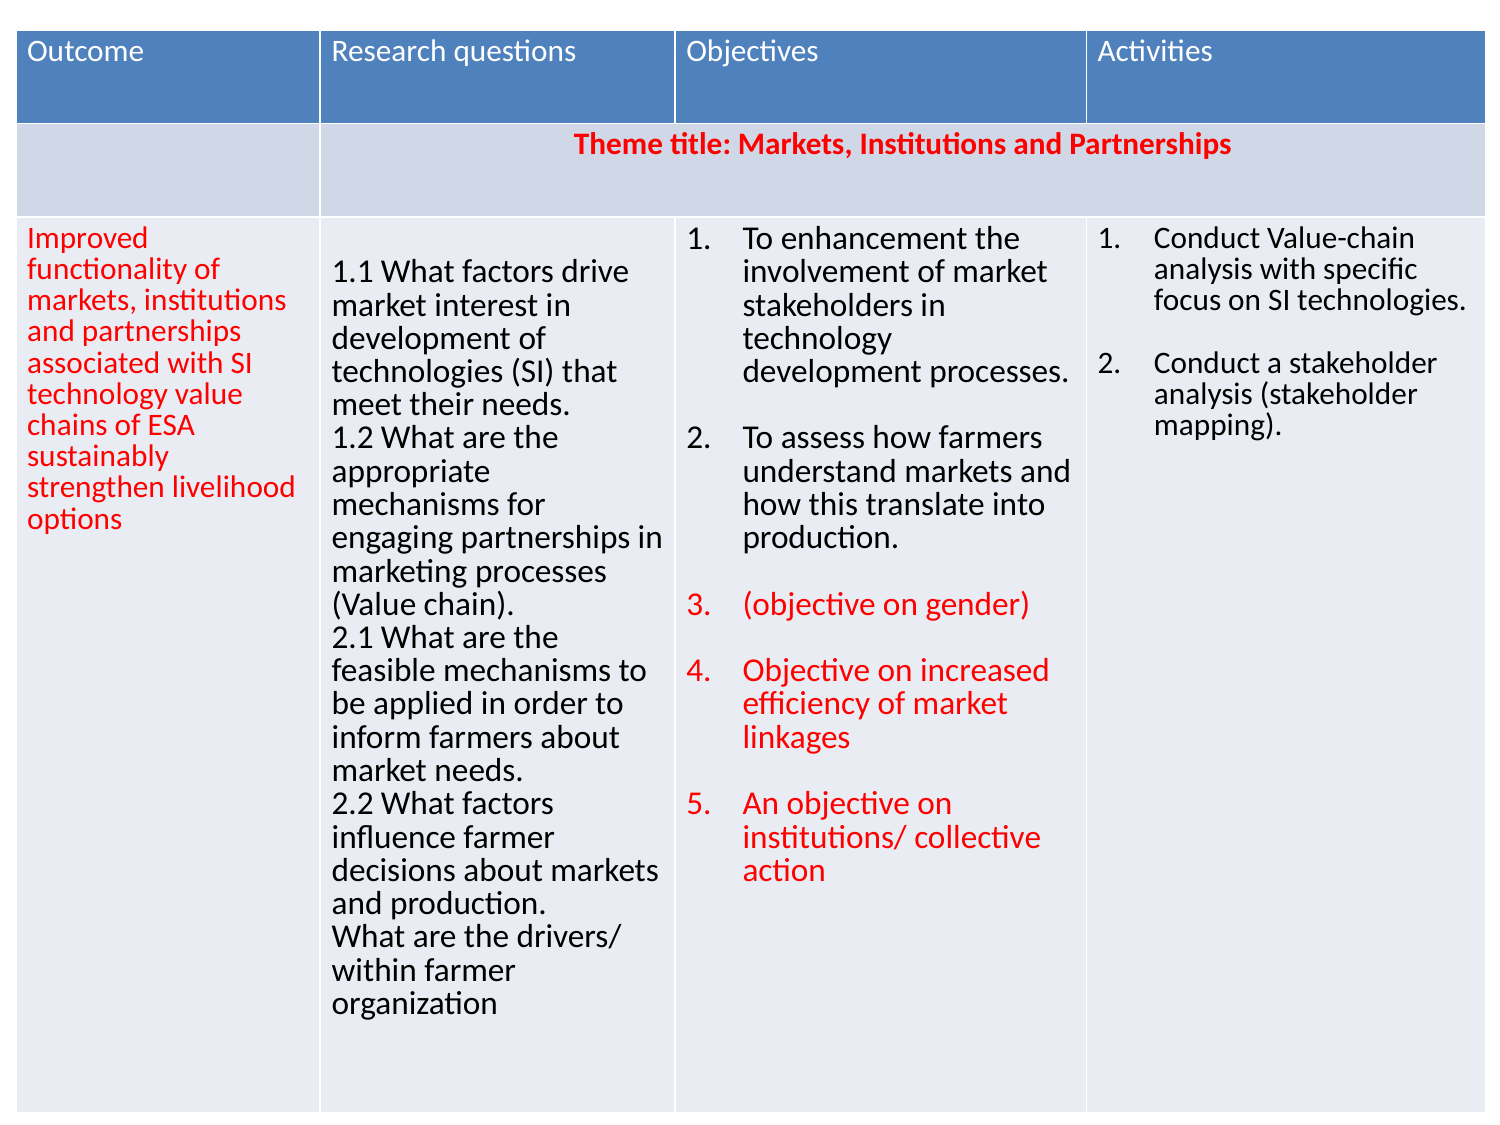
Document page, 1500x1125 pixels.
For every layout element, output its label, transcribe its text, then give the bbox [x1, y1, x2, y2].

table_cell 1.1 What factors drive market interest in development of technologies (SI) that meet their needs. 1.2 What are the appropriate mechanisms for engaging partnerships in marketing processes (Value chain). 2.1 What are the feasible mechanisms to be applied in order to inform farmers about market needs. 2.2 What factors influence farmer decisions about markets and production. What are the drivers/ within farmer organization [321, 218, 674, 1112]
table_cell To enhancement the involvement of market stakeholders in technology development processes. To assess how farmers understand markets and how this translate into production. (objective on gender) Objective on increased efficiency of market linkages An objective on institutions/ collective action [676, 218, 1086, 1112]
table_cell [17, 124, 319, 216]
table_header Outcome [17, 31, 319, 123]
table_header Activities [1087, 31, 1485, 123]
table_cell Improved functionality of markets, institutions and partnerships associated with SI technology value chains of ESA sustainably strengthen livelihood options [17, 218, 319, 1112]
table_header Objectives [676, 31, 1086, 123]
table_cell Theme title: Markets, Institutions and Partnerships [321, 124, 1485, 216]
table_cell Conduct Value-chain analysis with specific focus on SI technologies. Conduct a stakeholder analysis (stakeholder mapping). [1087, 218, 1485, 1112]
table_header Research questions [321, 31, 674, 123]
